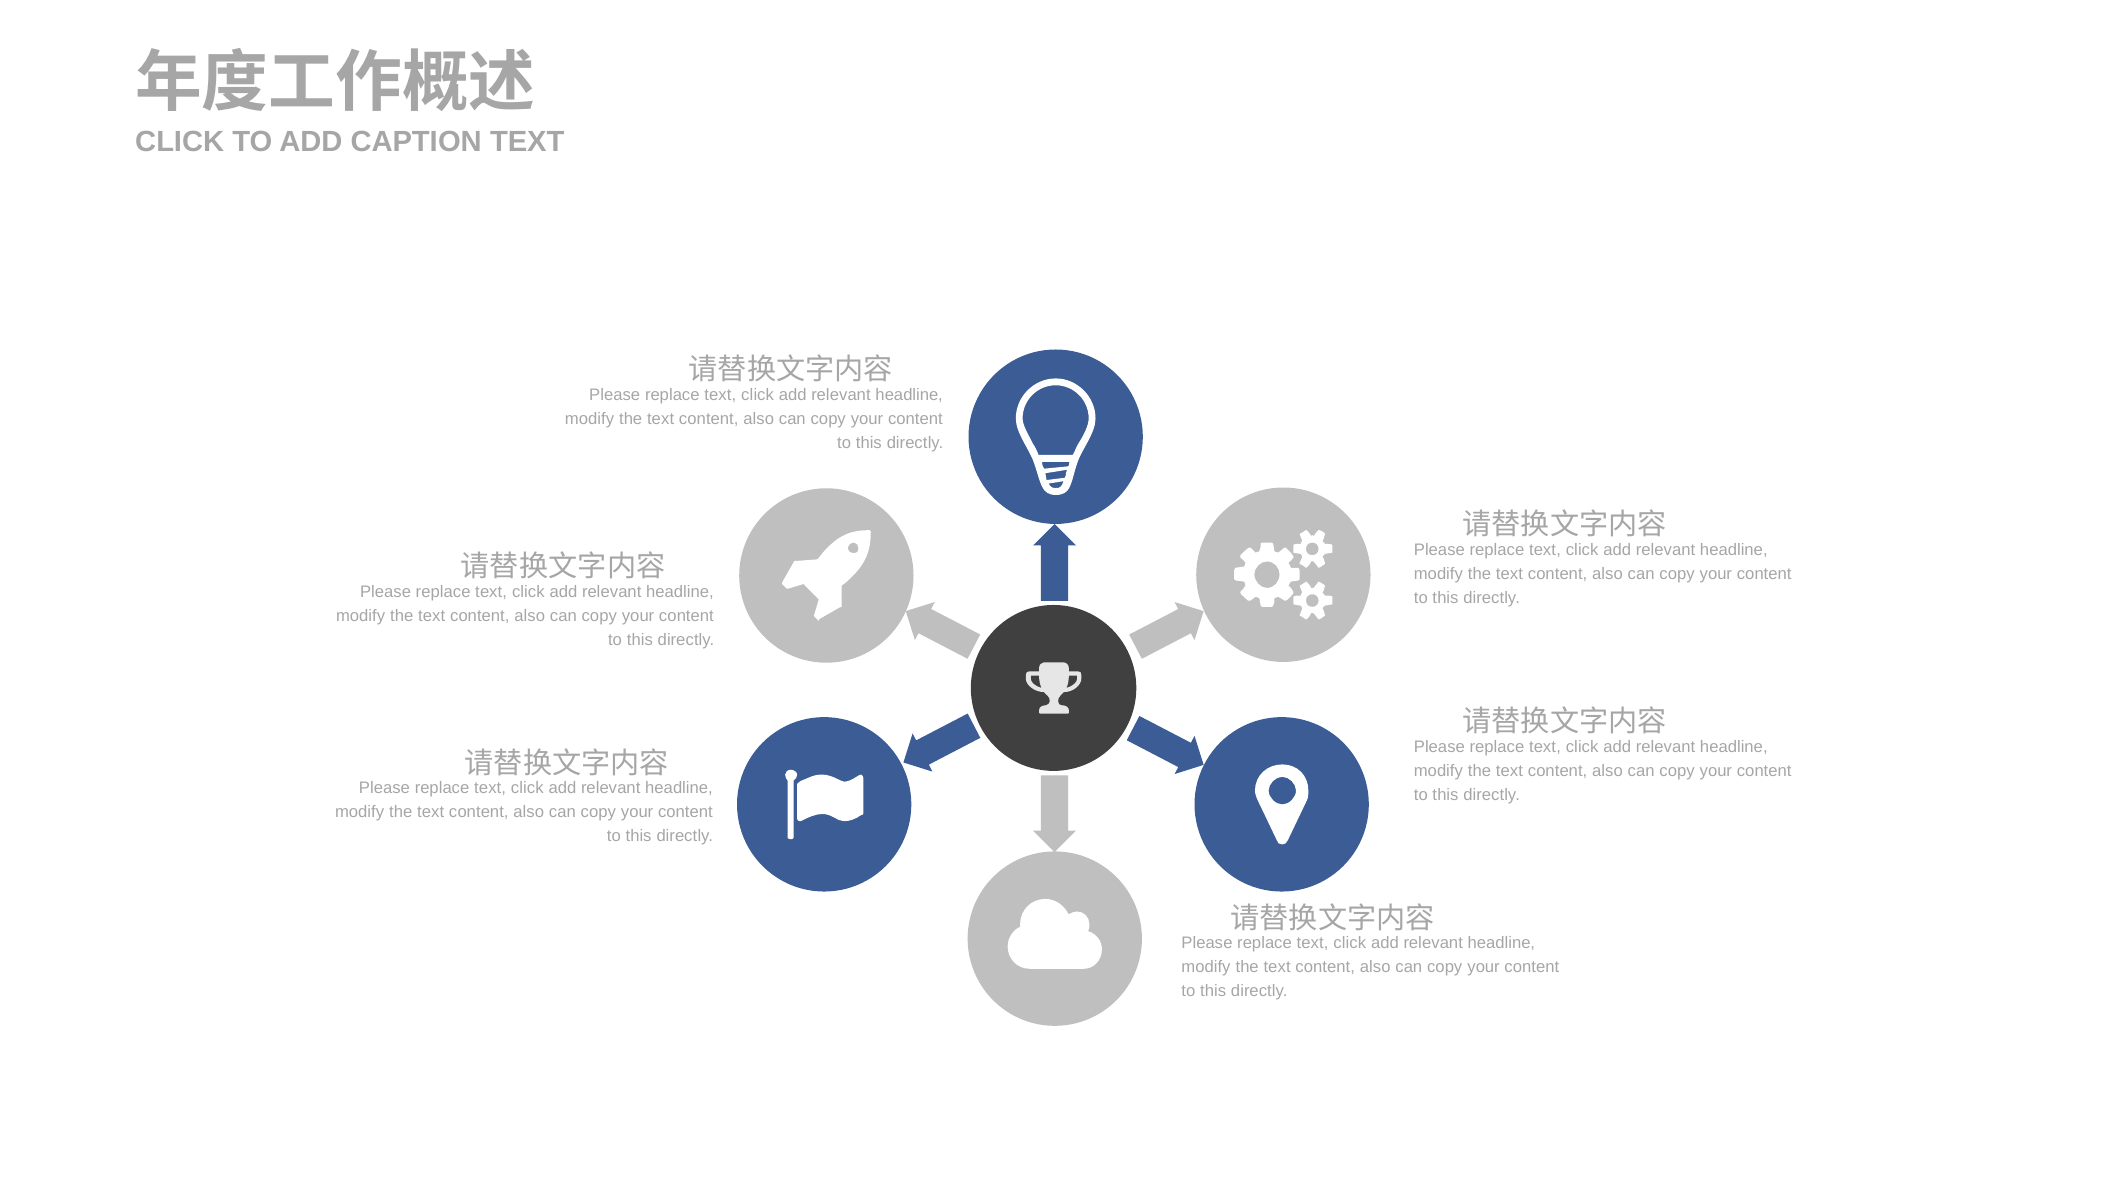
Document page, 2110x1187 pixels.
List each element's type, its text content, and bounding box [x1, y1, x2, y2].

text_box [1196, 487, 1371, 662]
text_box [1413, 695, 1807, 803]
text_box [914, 602, 970, 659]
text_box [1137, 602, 1196, 659]
text_box [1033, 524, 1077, 601]
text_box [322, 737, 720, 846]
text_box [1033, 775, 1077, 851]
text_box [552, 343, 944, 453]
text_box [970, 604, 1137, 771]
text_box [1137, 715, 1194, 775]
text_box [912, 713, 970, 772]
text_box CLICK TO ADD CAPTION TEXT [135, 122, 596, 158]
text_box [1181, 891, 1574, 999]
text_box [968, 349, 1143, 524]
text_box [323, 540, 716, 650]
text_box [1194, 717, 1369, 891]
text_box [736, 717, 912, 892]
text_box 年度工作概述 [135, 38, 596, 119]
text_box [967, 851, 1142, 1026]
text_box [739, 488, 914, 663]
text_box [1413, 498, 1807, 608]
